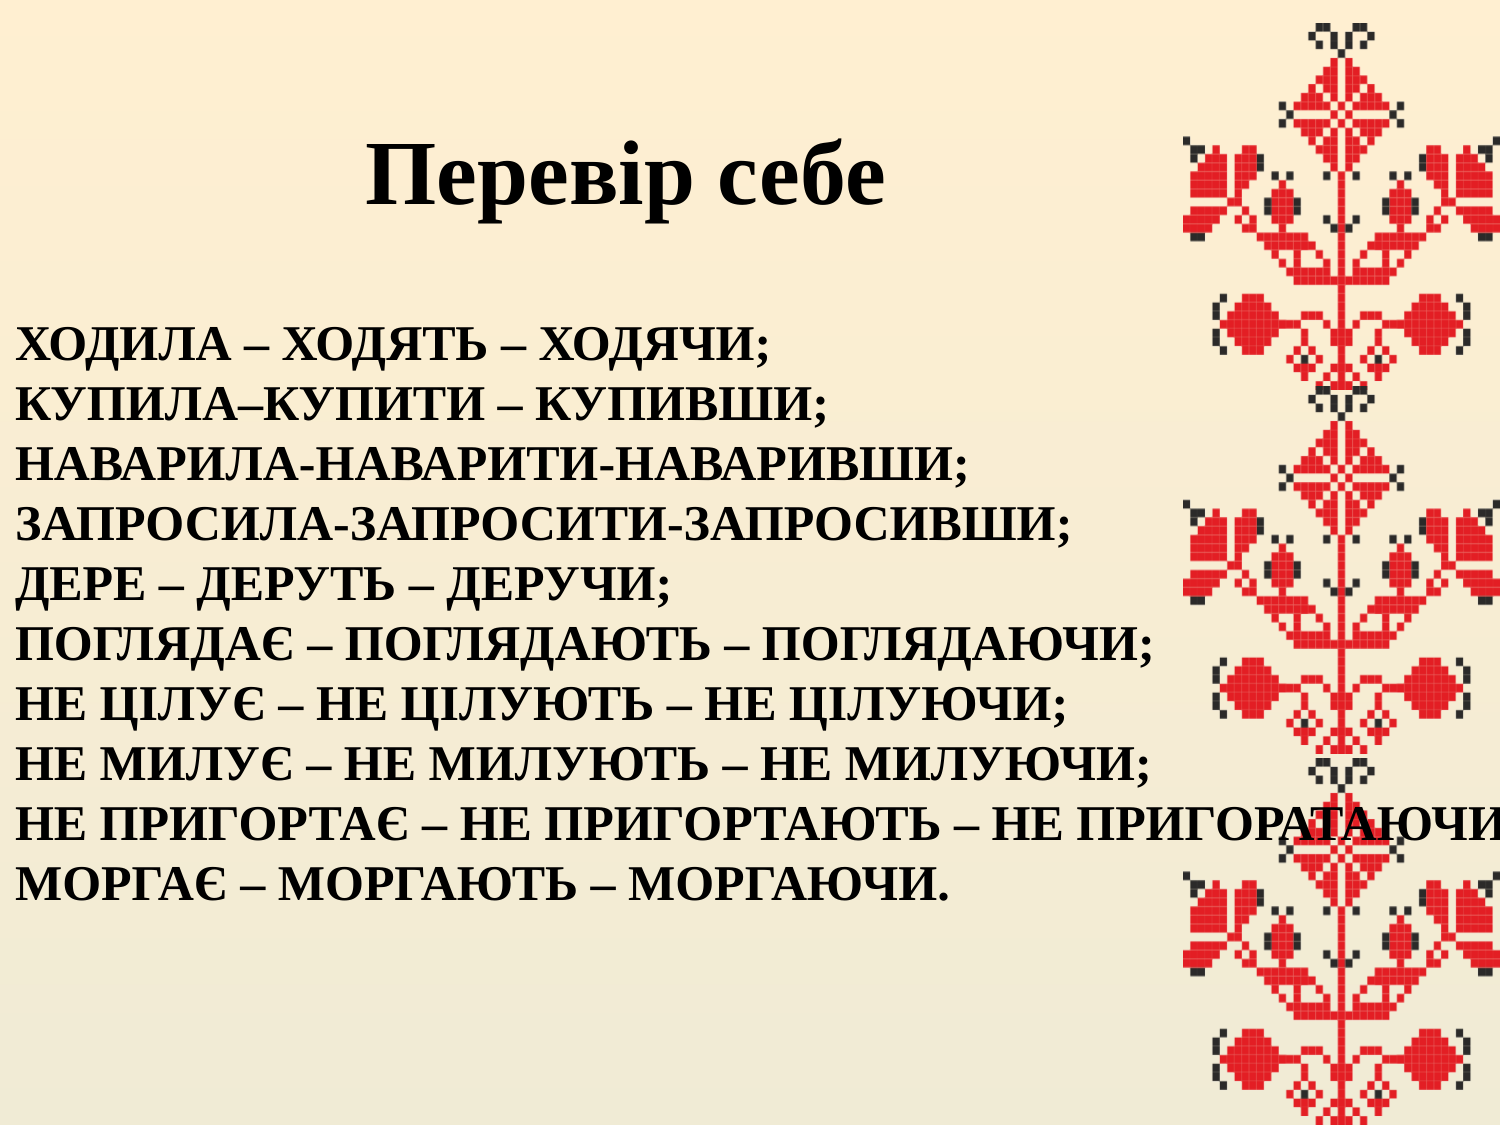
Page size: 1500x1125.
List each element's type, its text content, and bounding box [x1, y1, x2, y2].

picture [1183, 941, 1500, 1125]
picture [1183, 23, 1500, 302]
title Ходила – ходять – ходячи; купила–купити – купивши; наварила-наварити-наваривши; запросила-запросити-запросивши; дере – деруть – деручи; Поглядає – поглядають – поглядаючи; не цілує – не цілують – не цілуючи; не милує – не милують – не милуючи; не пригортає – не пригортають – не пригоратаючи; моргає – моргають – моргаючи. [0, 302, 1500, 941]
list Перевір себе [0, 42, 1276, 290]
